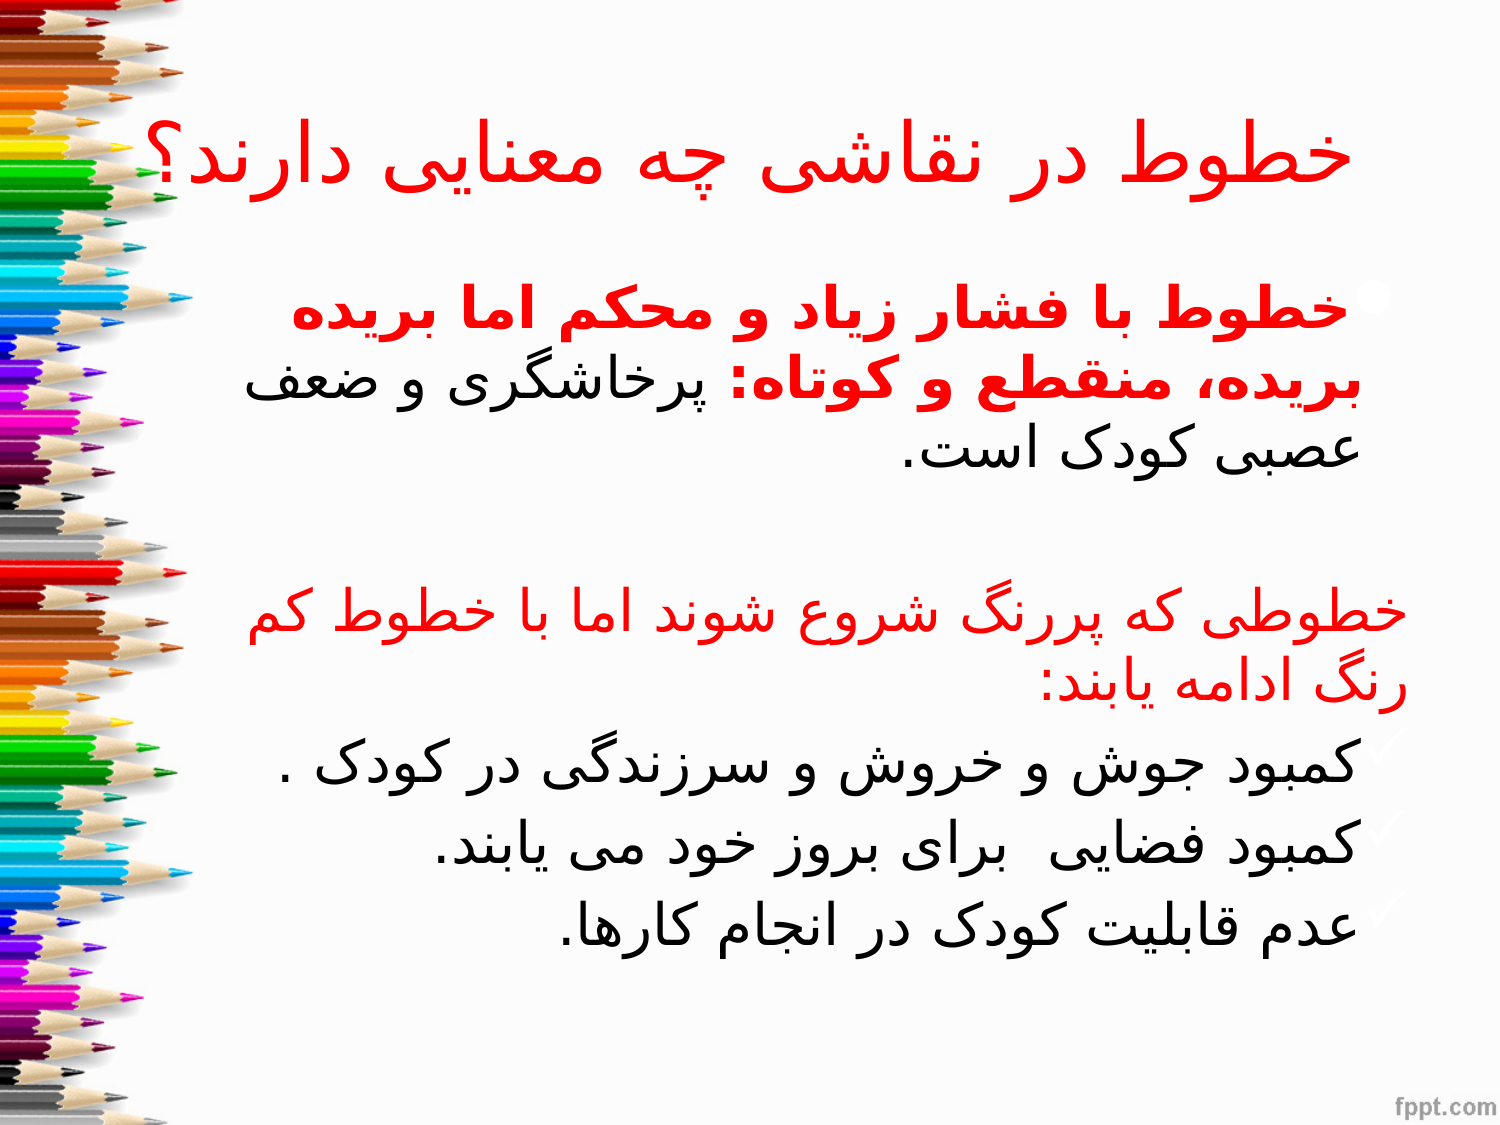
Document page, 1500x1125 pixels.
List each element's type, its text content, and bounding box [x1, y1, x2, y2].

picture [0, 0, 1500, 1125]
title خطوط در نقاشی چه معنایی دارند؟ [75, 90, 1425, 209]
list خطوط با فشار زیاد و محکم اما بریده بریده، منقطع و کوتاه: پرخاشگری و ضعف عصبی کودک است. خطوطی که پررنگ شروع شوند اما با خطوط کم رنگ ادامه یابند: کمبود جوش و خروش و سرزندگی در کودک . کمبود فضایی برای بروز خود می یابند. عدم قابلیت کودک در انجام کارها. [171, 262, 1425, 1005]
